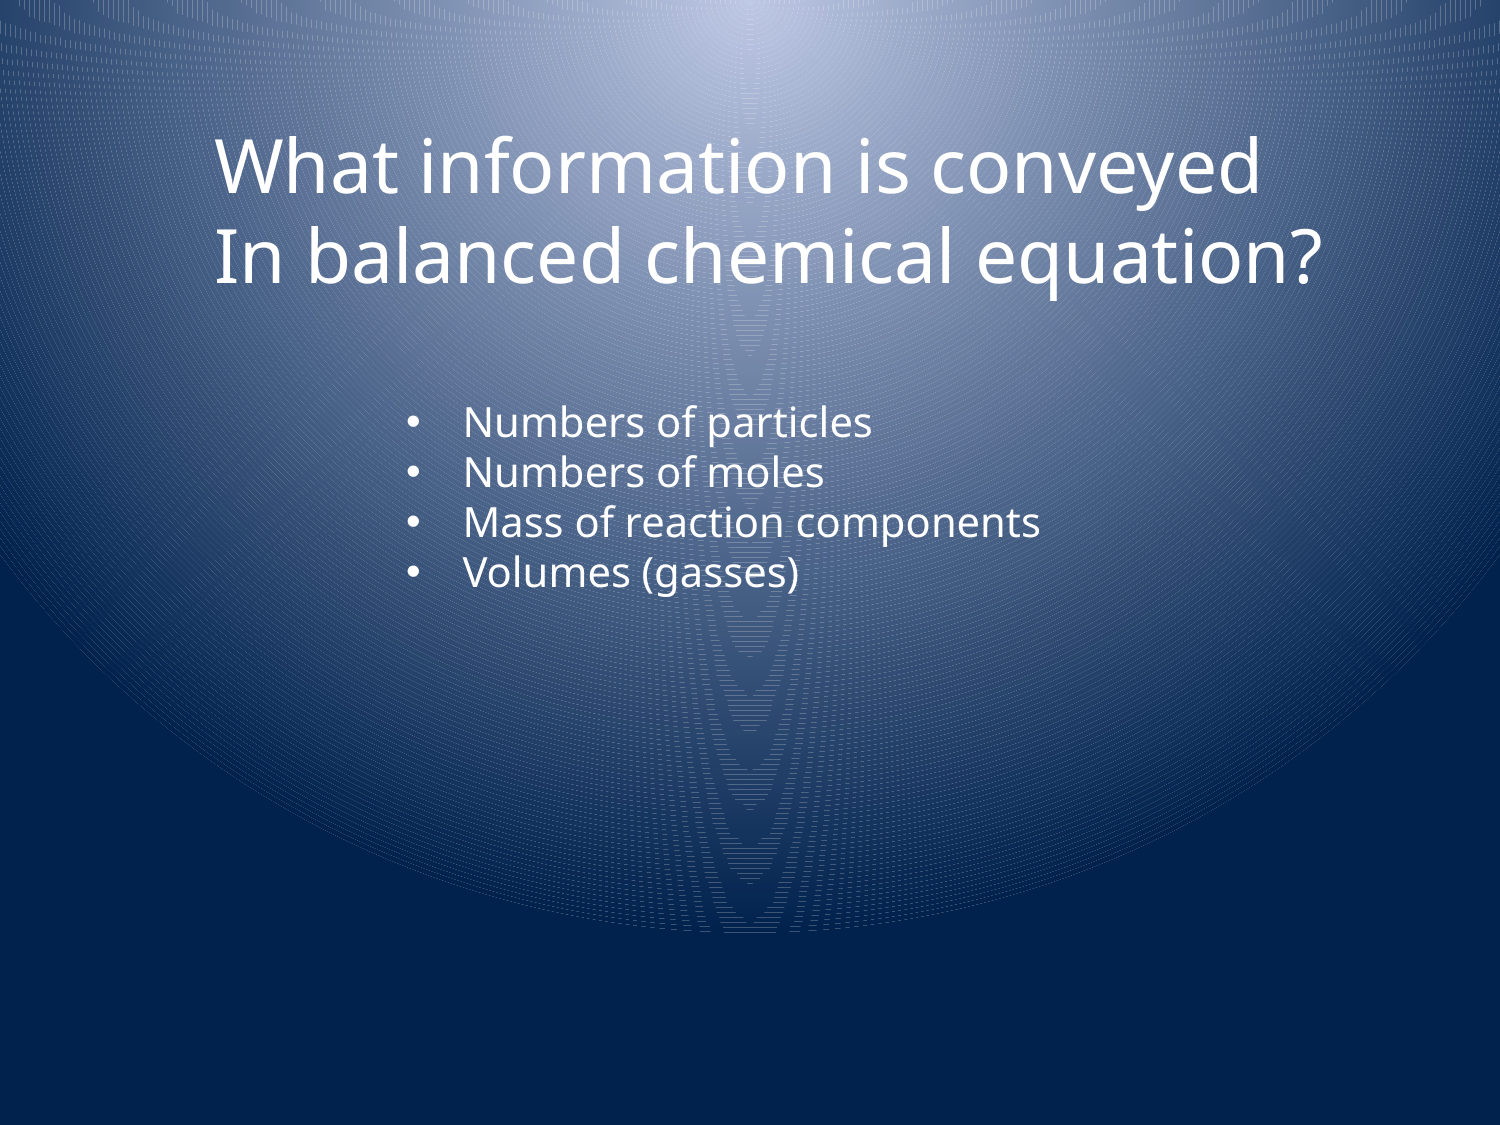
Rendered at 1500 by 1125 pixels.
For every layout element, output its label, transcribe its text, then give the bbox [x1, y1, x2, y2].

text_box What information is conveyed In balanced chemical equation? [199, 111, 1339, 306]
text_box Numbers of particles Numbers of moles Mass of reaction components Volumes (gasses) [391, 388, 1056, 604]
